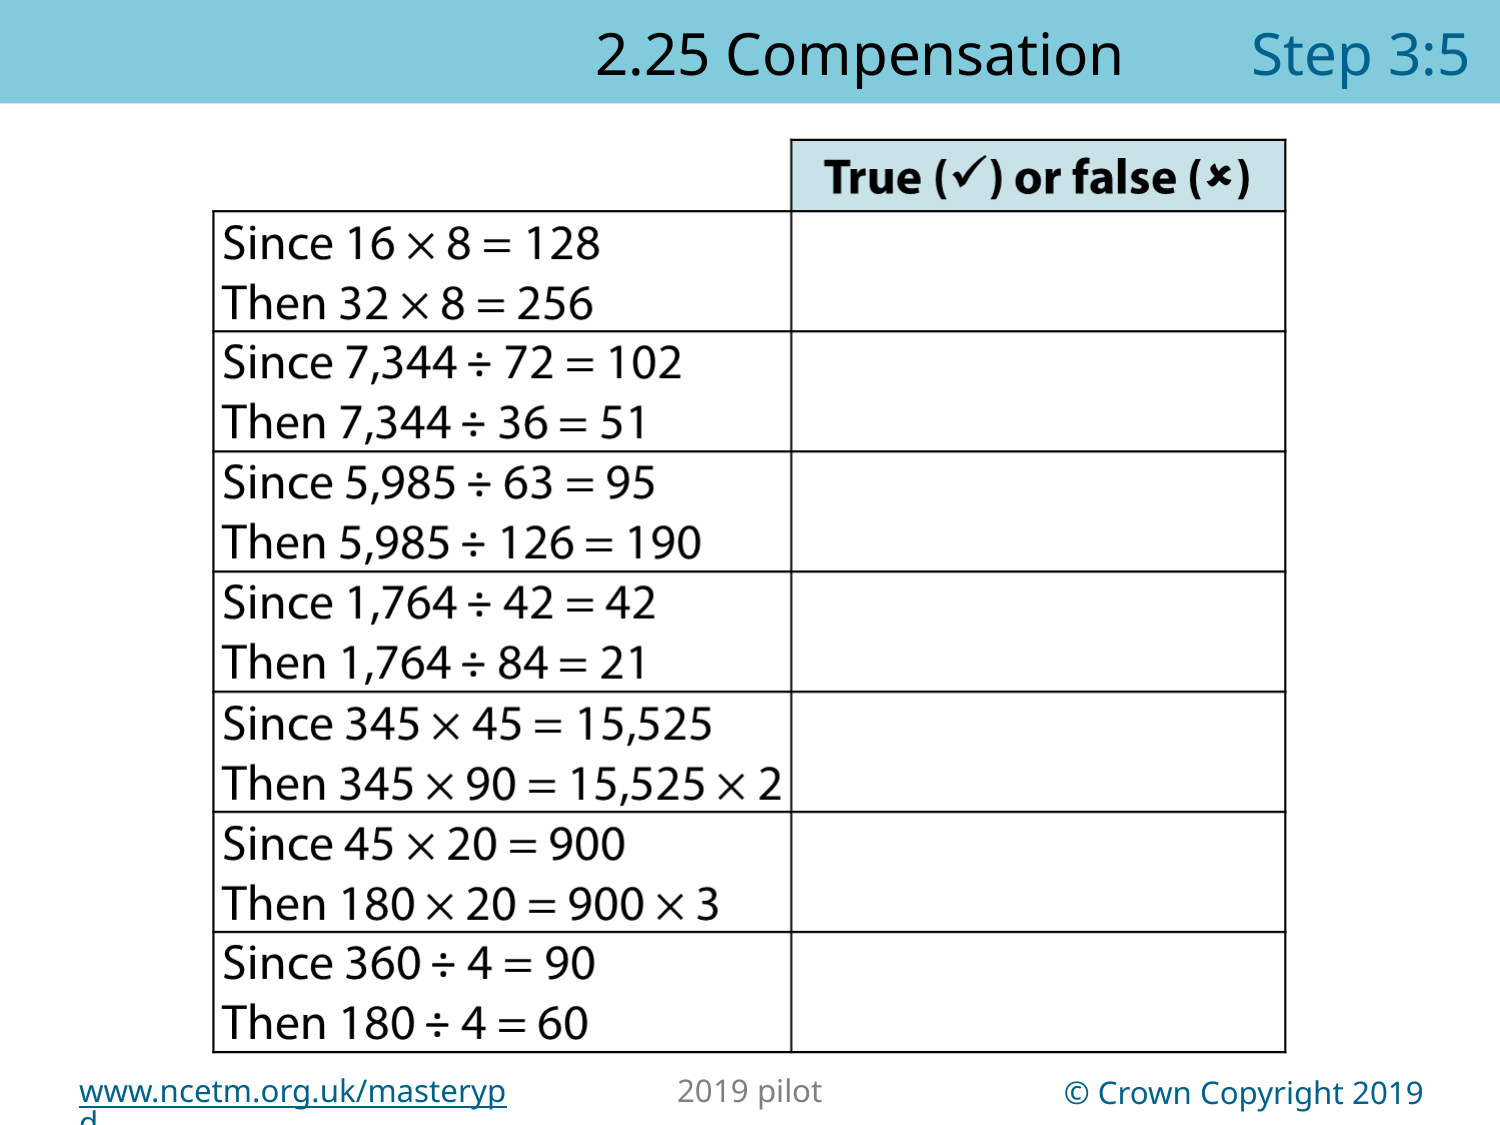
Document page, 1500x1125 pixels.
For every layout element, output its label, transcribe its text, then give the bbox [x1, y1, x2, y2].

list 2.25 Compensation Step 3:5 [0, 0, 1500, 104]
picture [212, 130, 1288, 1082]
